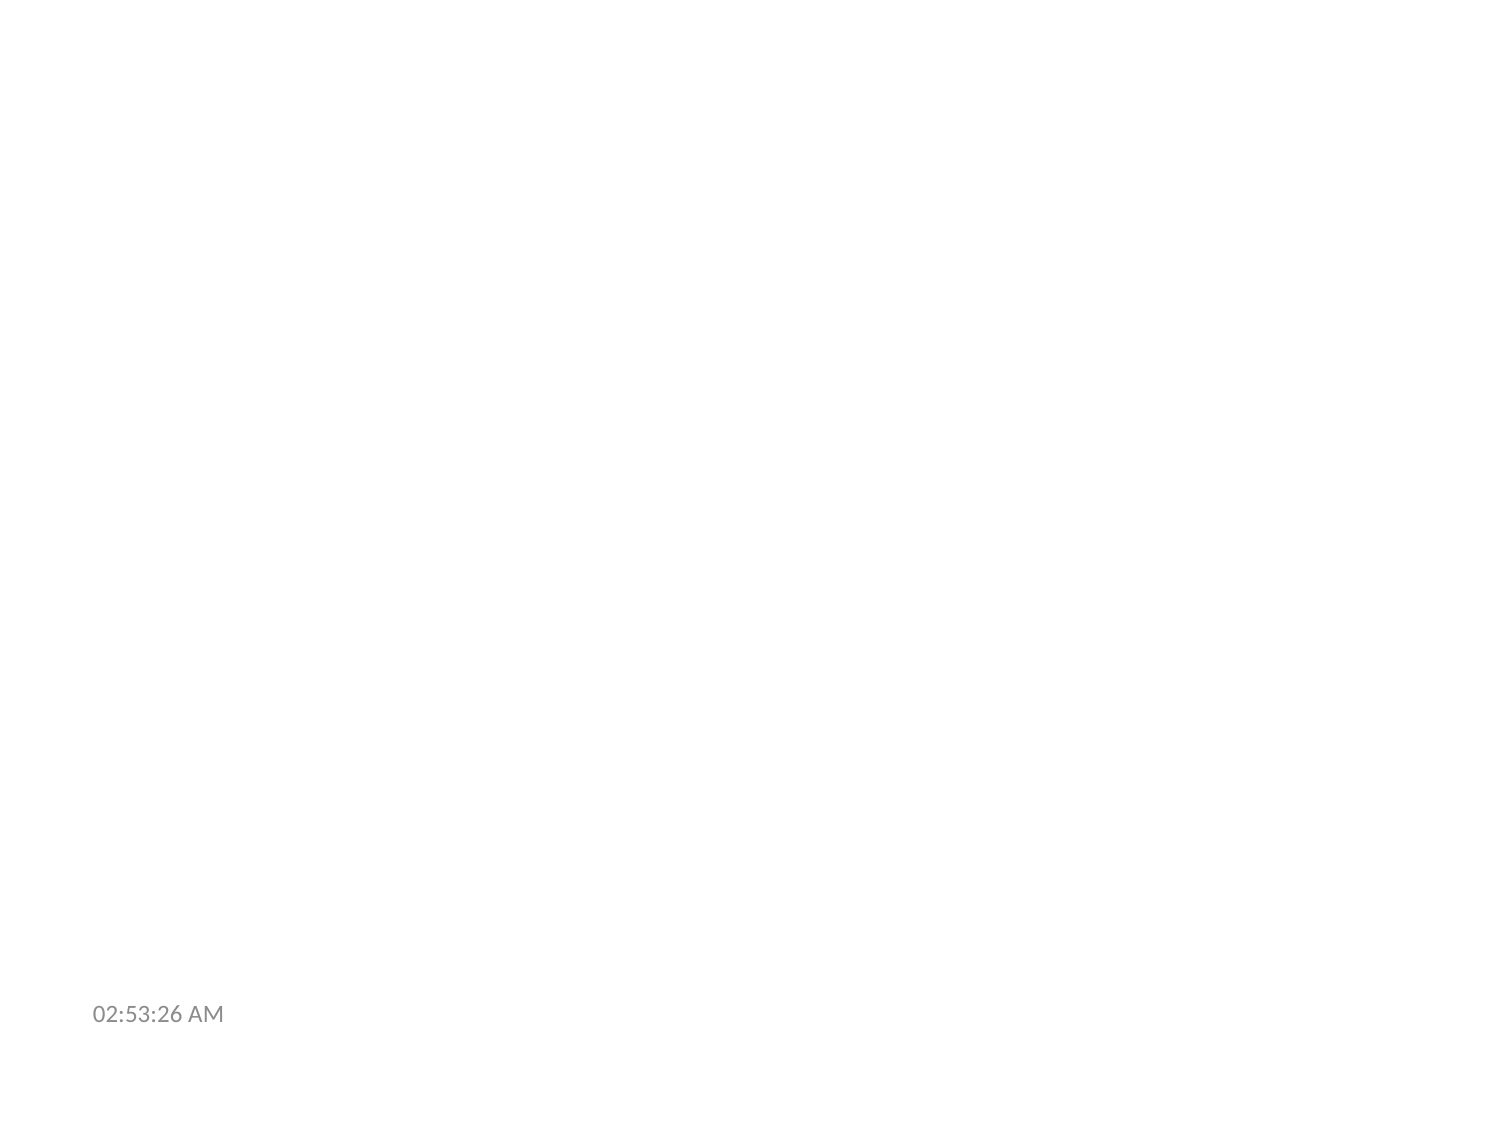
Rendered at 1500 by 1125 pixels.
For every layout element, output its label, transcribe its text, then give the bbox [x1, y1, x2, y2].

text_box 3:35:09 PM [77, 982, 428, 1043]
